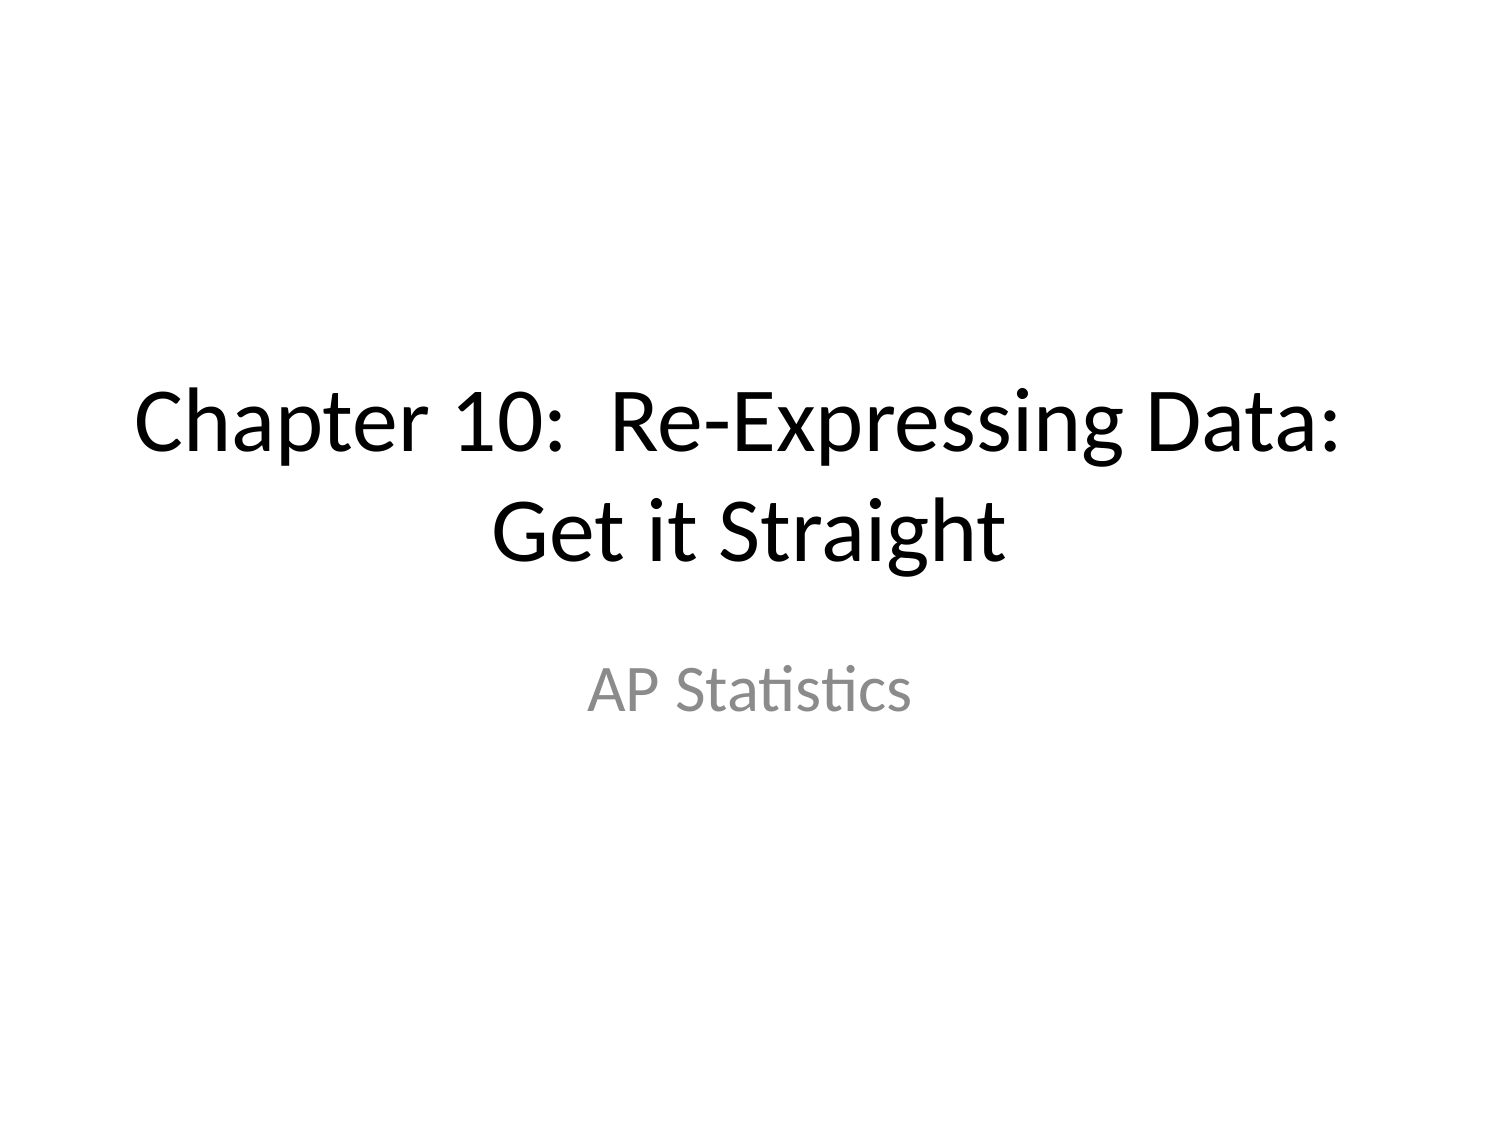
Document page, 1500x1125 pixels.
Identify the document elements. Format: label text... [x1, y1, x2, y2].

subtitle AP Statistics [225, 637, 1275, 925]
title Chapter 10: Re-Expressing Data: Get it Straight [112, 349, 1388, 591]
